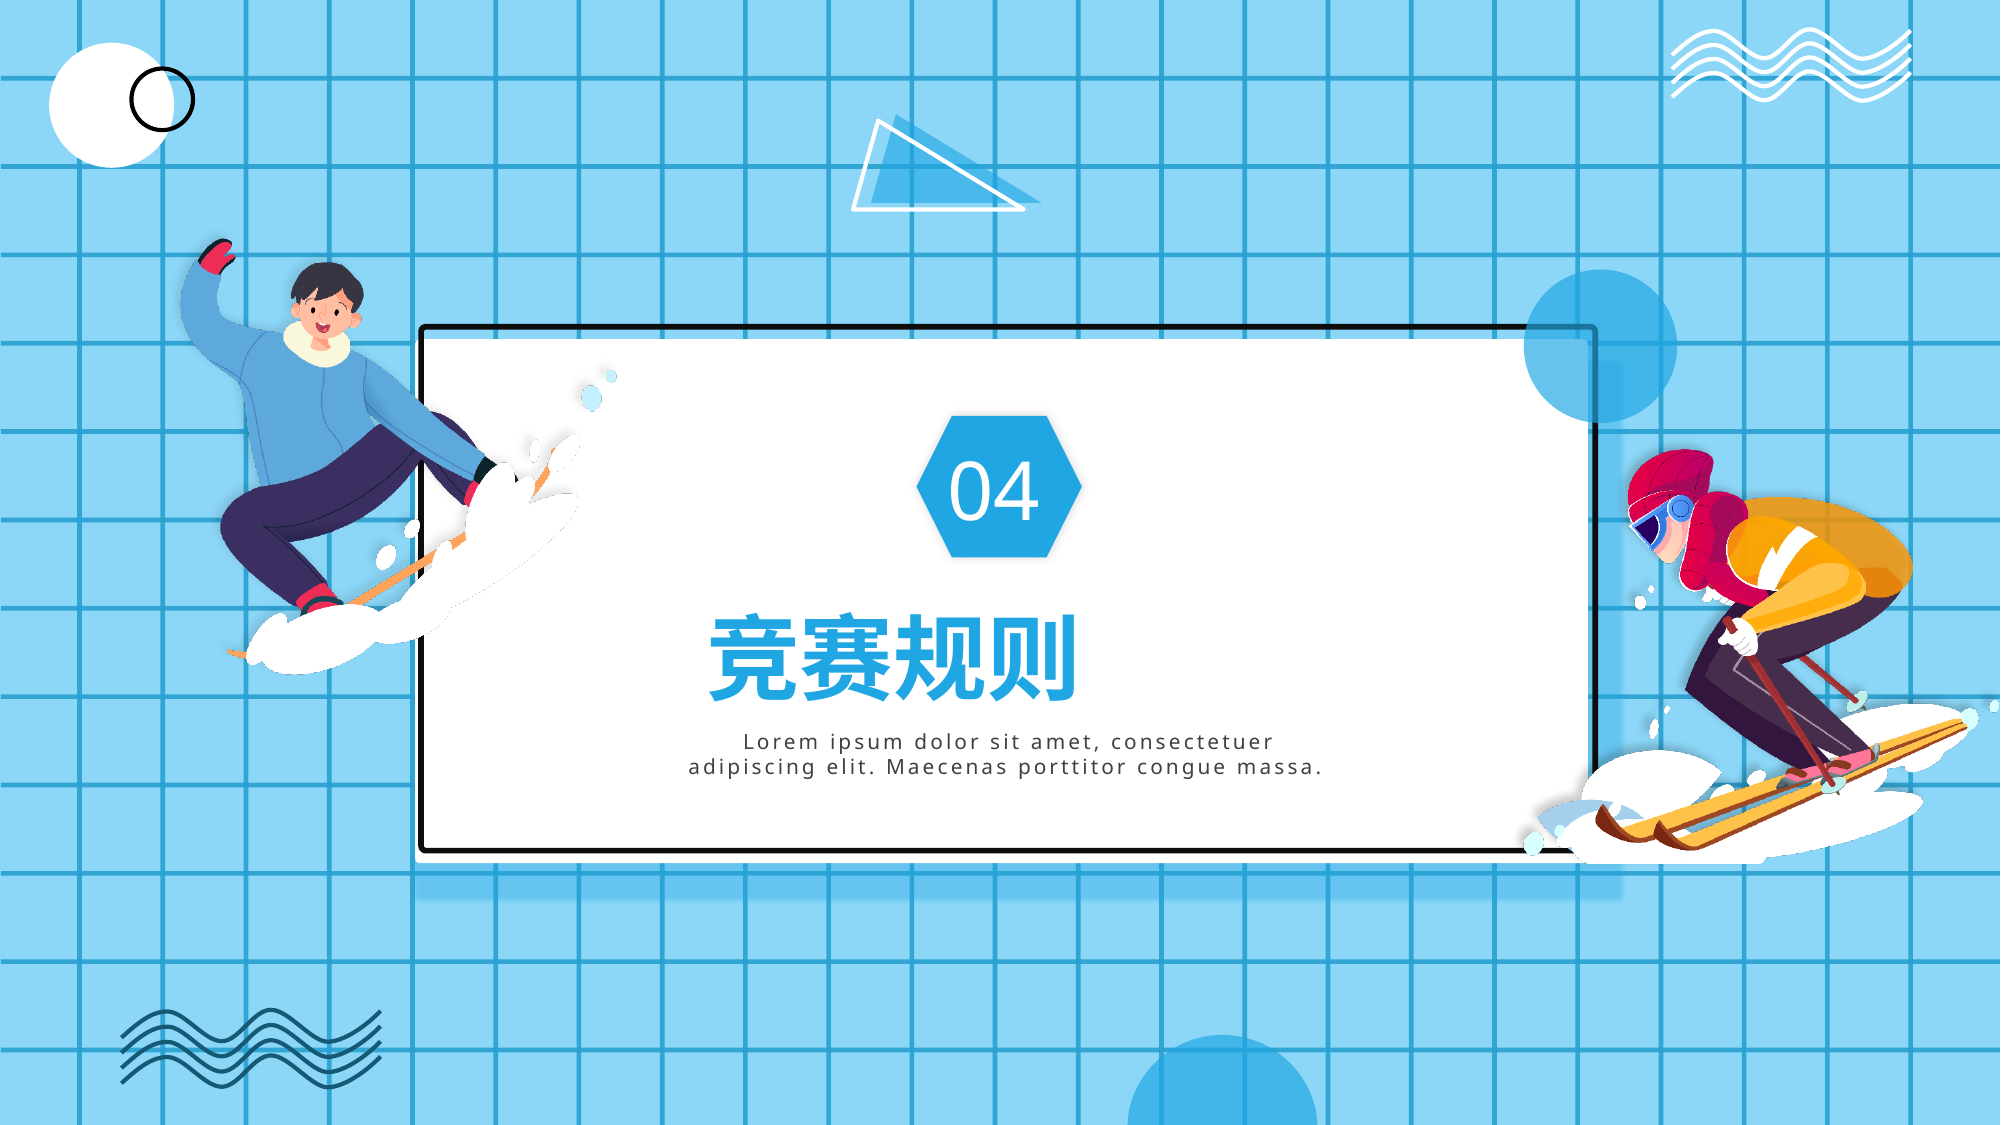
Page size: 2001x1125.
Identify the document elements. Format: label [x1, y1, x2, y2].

text_box [0, 0, 2000, 1125]
text_box [916, 415, 1083, 558]
picture [156, 208, 653, 705]
picture [1503, 428, 2000, 864]
text_box [48, 42, 194, 168]
text_box [672, 592, 1346, 788]
text_box [121, 1009, 381, 1088]
text_box [1671, 29, 1911, 101]
text_box [852, 113, 1042, 210]
text_box [414, 326, 1596, 864]
